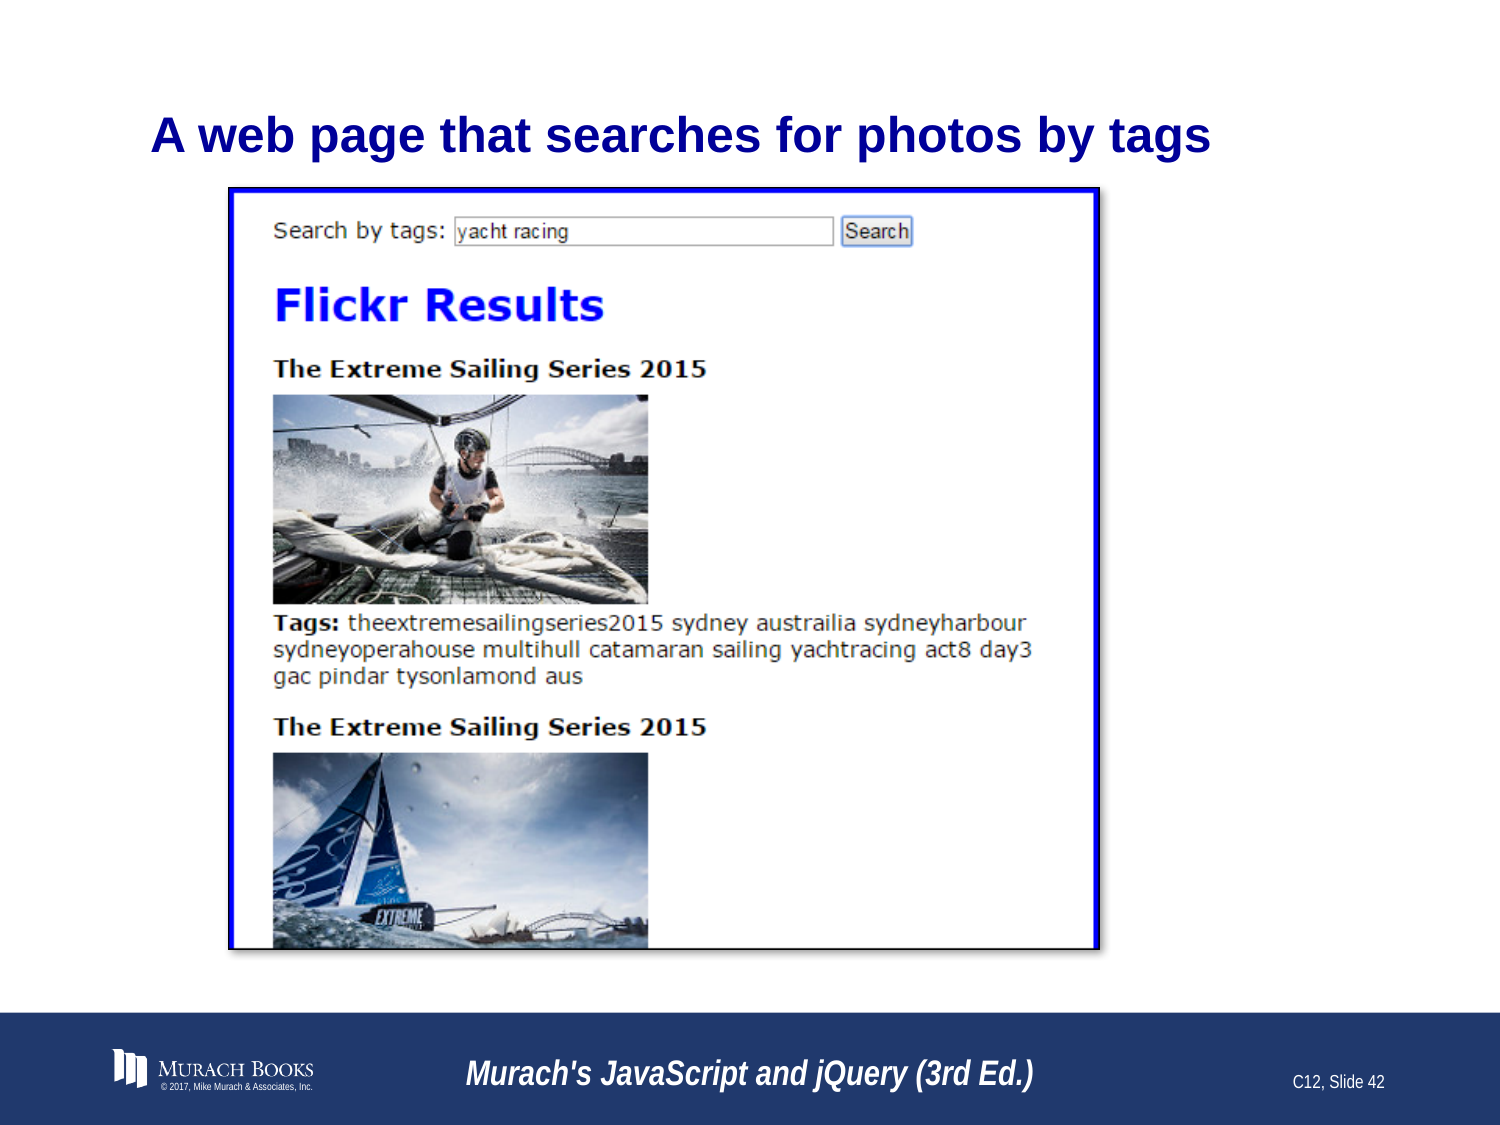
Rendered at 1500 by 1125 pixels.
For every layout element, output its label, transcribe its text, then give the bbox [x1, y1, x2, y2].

title A web page that searches for photos by tags [150, 102, 1350, 164]
slide_number C12, Slide 42 [1087, 1025, 1400, 1100]
slide_number Murach's JavaScript and jQuery (3rd Ed.) [463, 1025, 1050, 1100]
picture [227, 187, 1101, 951]
footer © 2017, Mike Murach & Associates, Inc. [12, 1025, 463, 1100]
